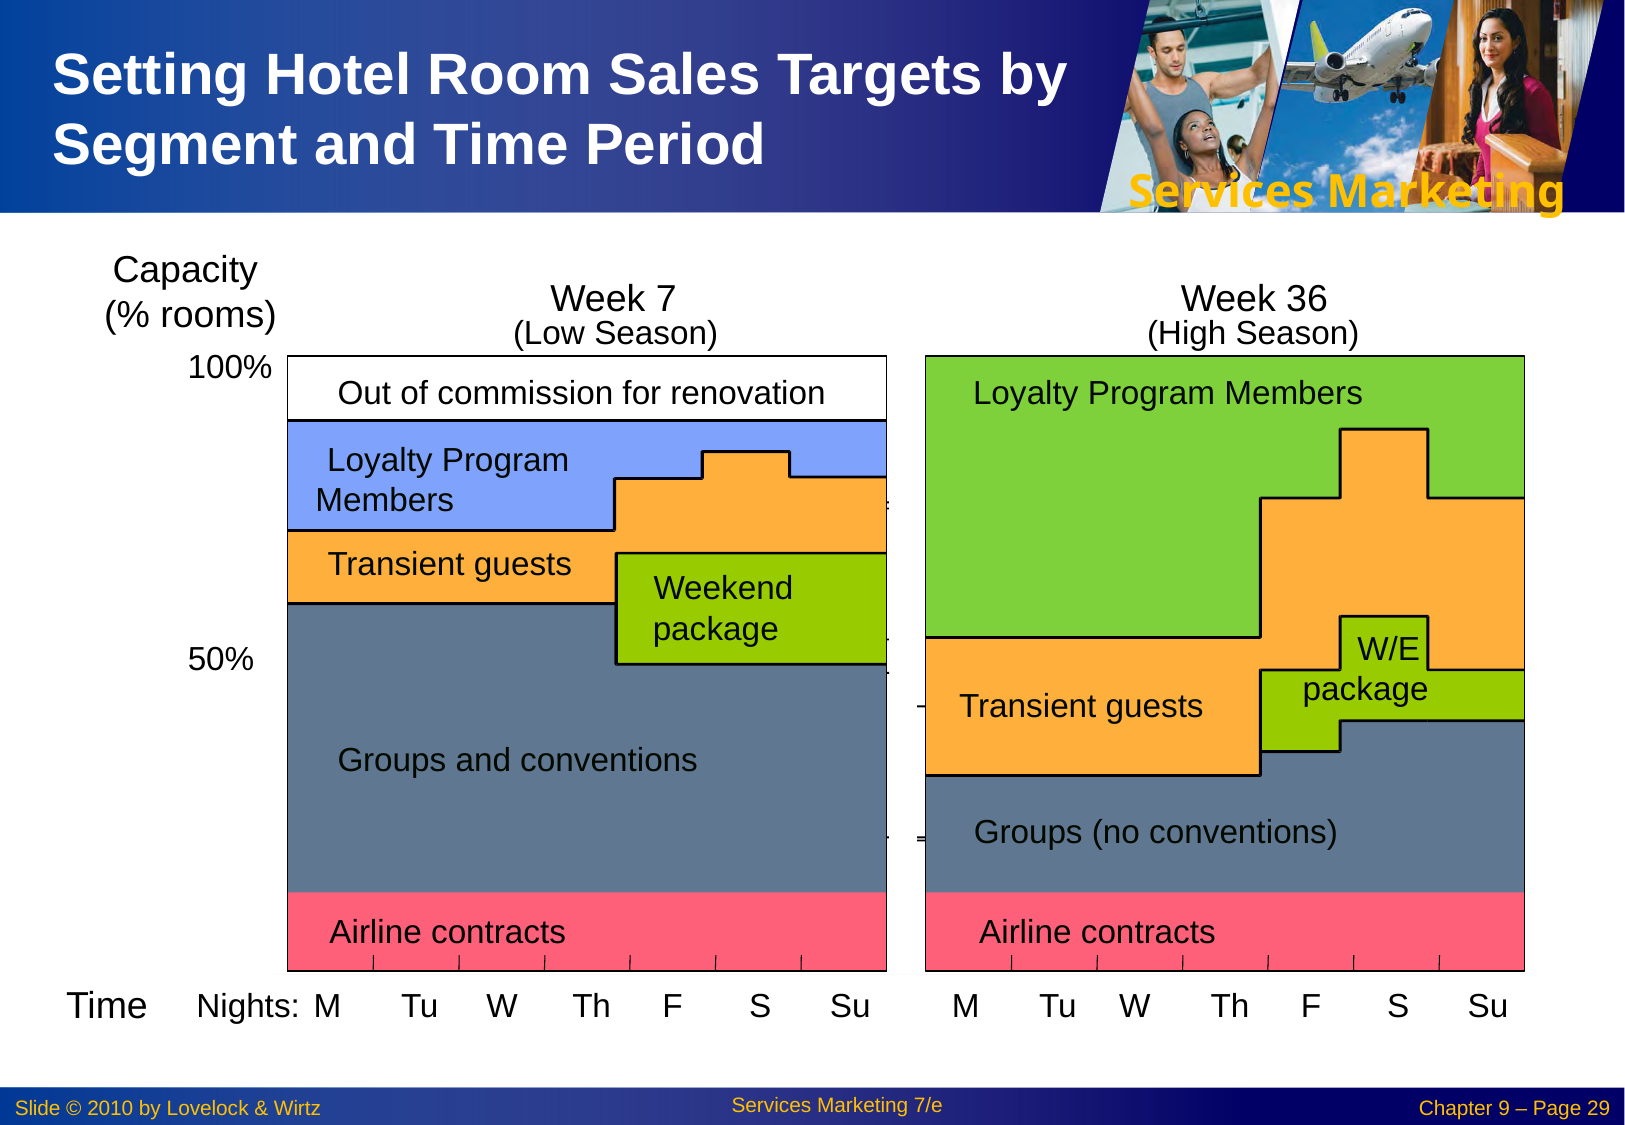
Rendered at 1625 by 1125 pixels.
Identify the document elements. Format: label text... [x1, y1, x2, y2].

picture [1100, 0, 1604, 213]
title Setting Hotel Room Sales Targets by Segment and Time Period [36, 37, 1088, 176]
picture [1162, 186, 1172, 192]
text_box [0, 237, 1525, 1026]
picture [1546, 187, 1556, 202]
